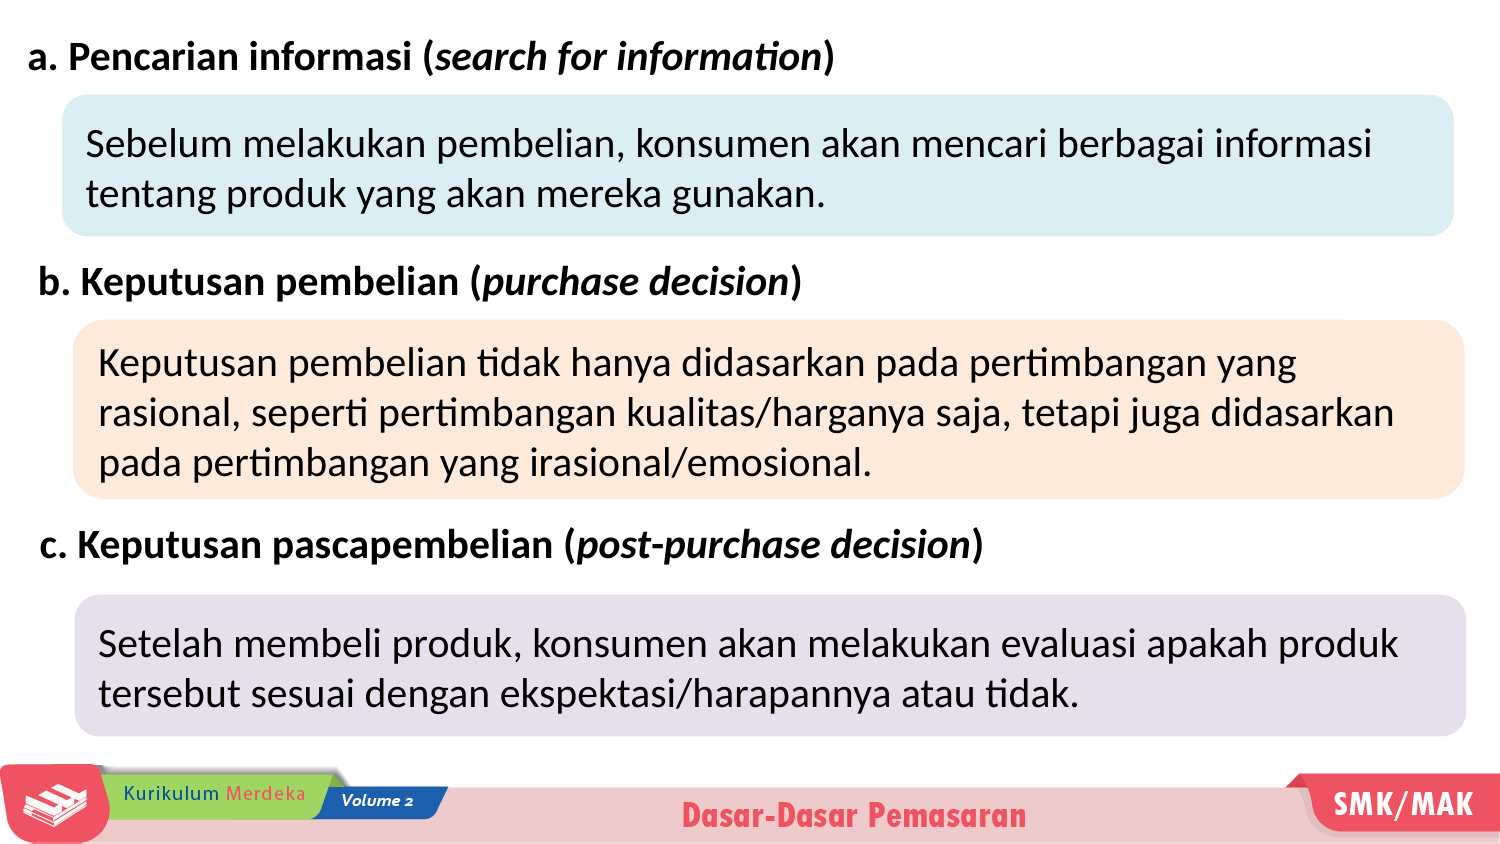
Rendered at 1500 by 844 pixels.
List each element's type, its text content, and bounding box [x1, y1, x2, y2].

text_box Keputusan pembelian tidak hanya didasarkan pada pertimbangan yang rasional, seperti pertimbangan kualitas/harganya saja, tetapi juga didasarkan pada pertimbangan yang irasional/emosional. [72, 319, 1465, 499]
text_box Setelah membeli produk, konsumen akan melakukan evaluasi apakah produk tersebut sesuai dengan ekspektasi/harapannya atau tidak. [74, 594, 1467, 737]
text_box a. Pencarian informasi (search for information) [12, 21, 1125, 87]
picture [0, 764, 1500, 844]
text_box b. Keputusan pembelian (purchase decision) [23, 246, 1136, 312]
text_box c. Keputusan pascapembelian (post-purchase decision) [24, 509, 1138, 575]
text_box Sebelum melakukan pembelian, konsumen akan mencari berbagai informasi tentang produk yang akan mereka gunakan. [62, 94, 1454, 237]
